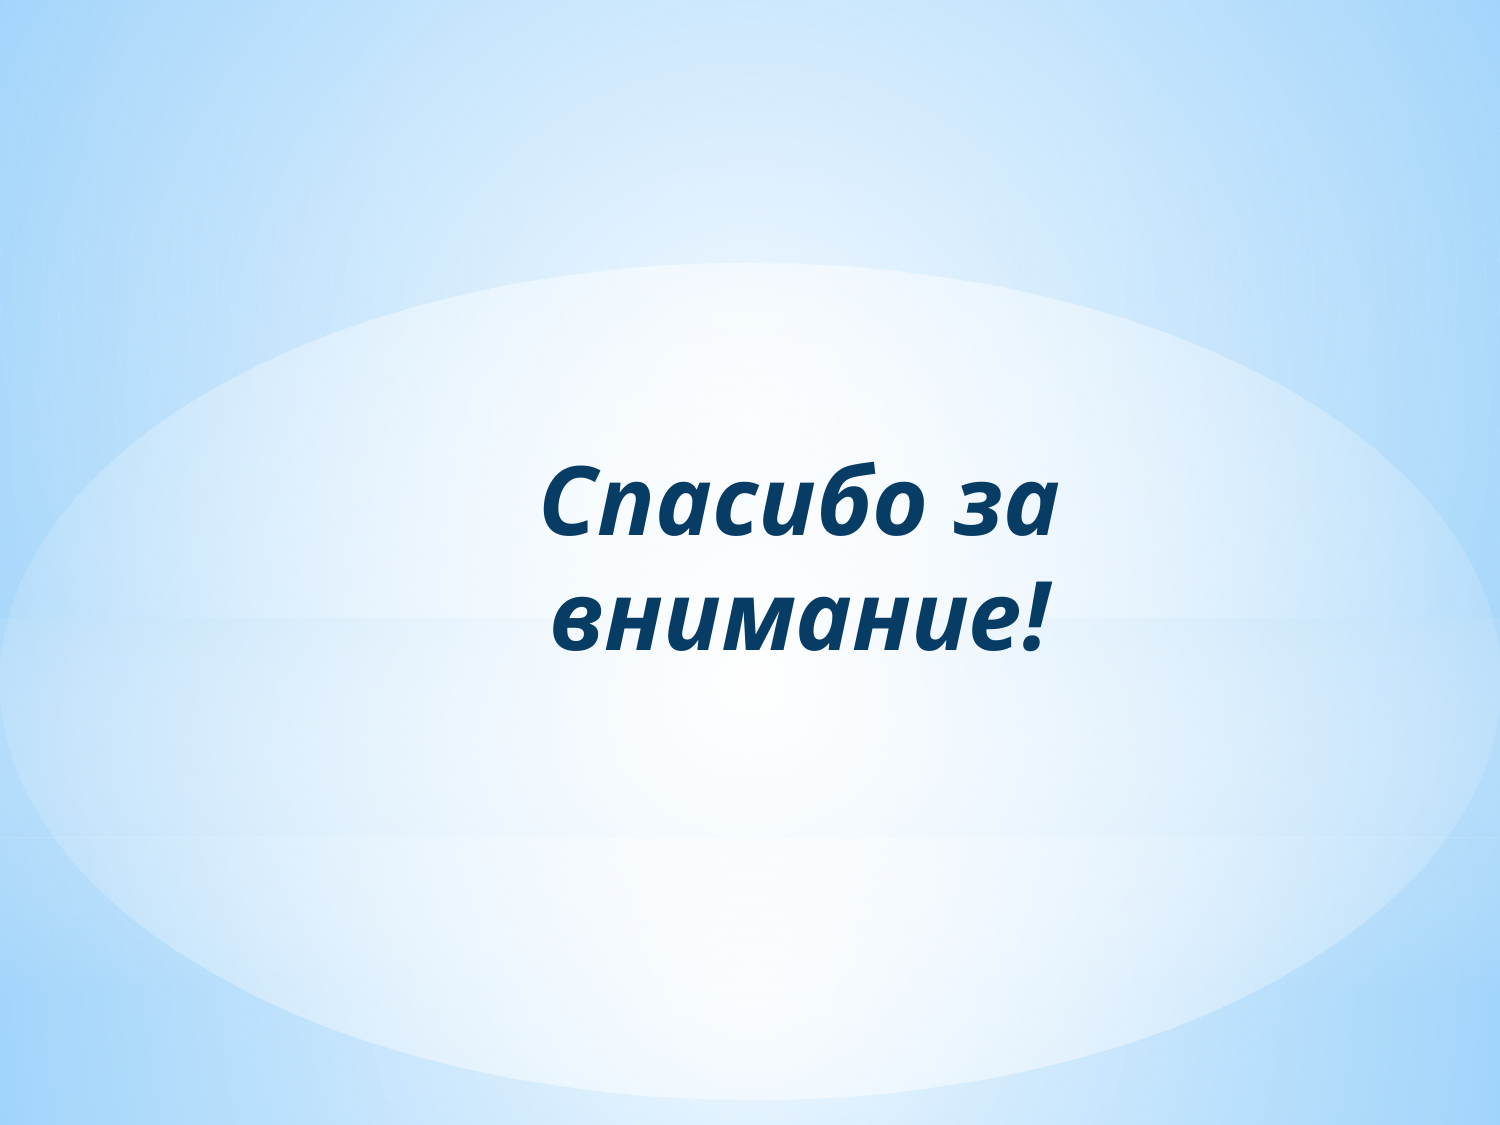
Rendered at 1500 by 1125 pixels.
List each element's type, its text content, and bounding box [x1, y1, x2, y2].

title Спасибо за внимание! [265, 432, 1334, 621]
